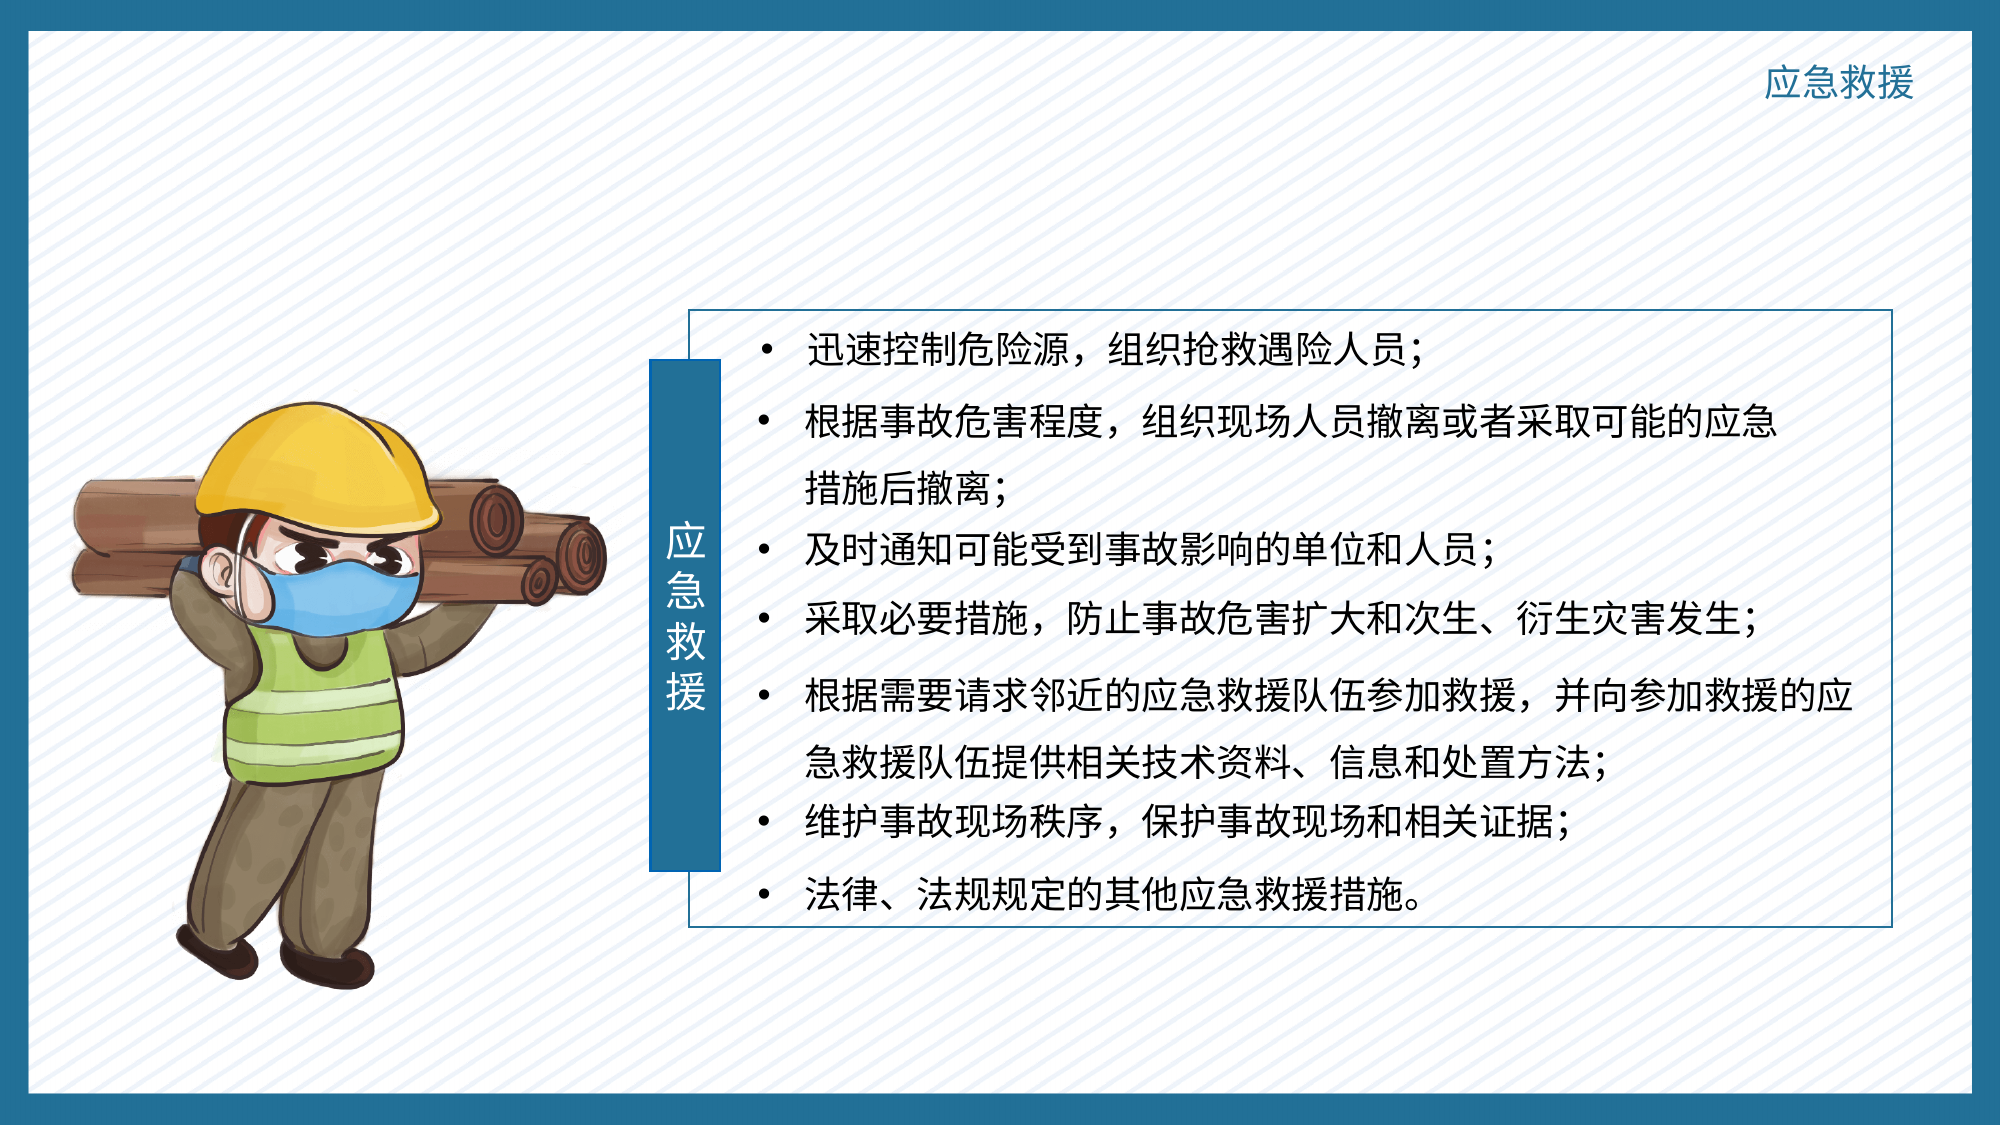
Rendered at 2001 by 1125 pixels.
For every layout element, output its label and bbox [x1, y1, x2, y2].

picture [0, 0, 2000, 1125]
text_box [710, 309, 1931, 927]
